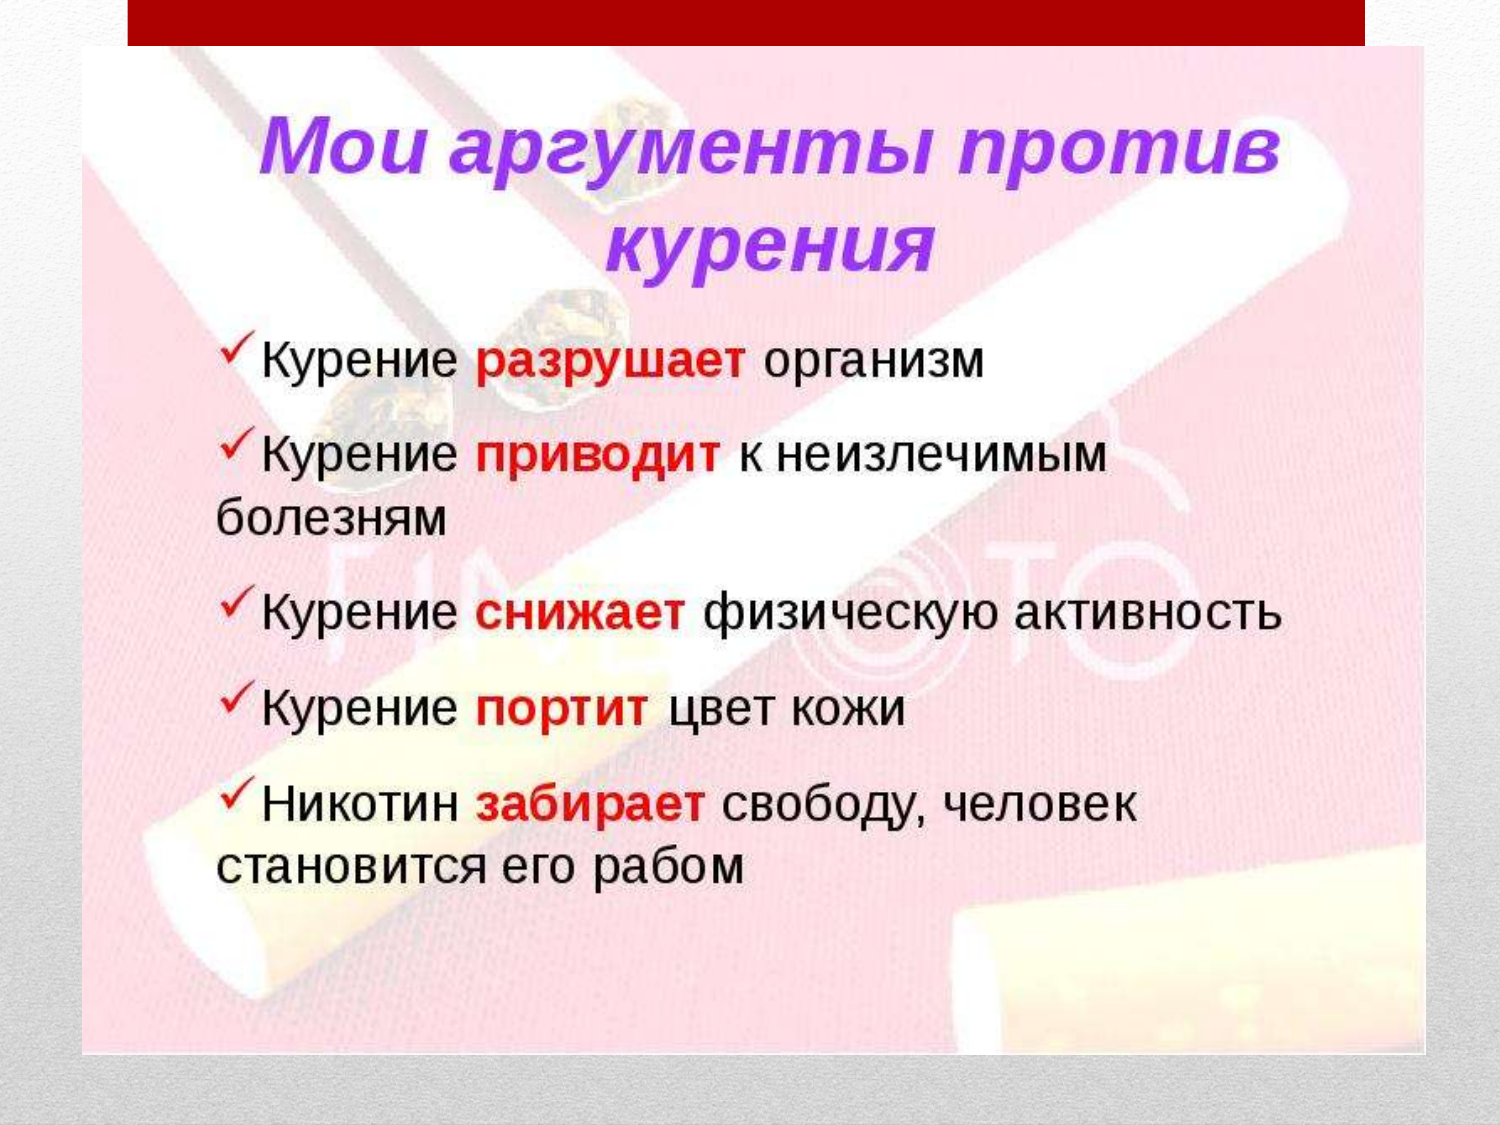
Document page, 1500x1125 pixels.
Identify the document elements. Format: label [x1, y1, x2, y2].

picture [81, 46, 1427, 1056]
